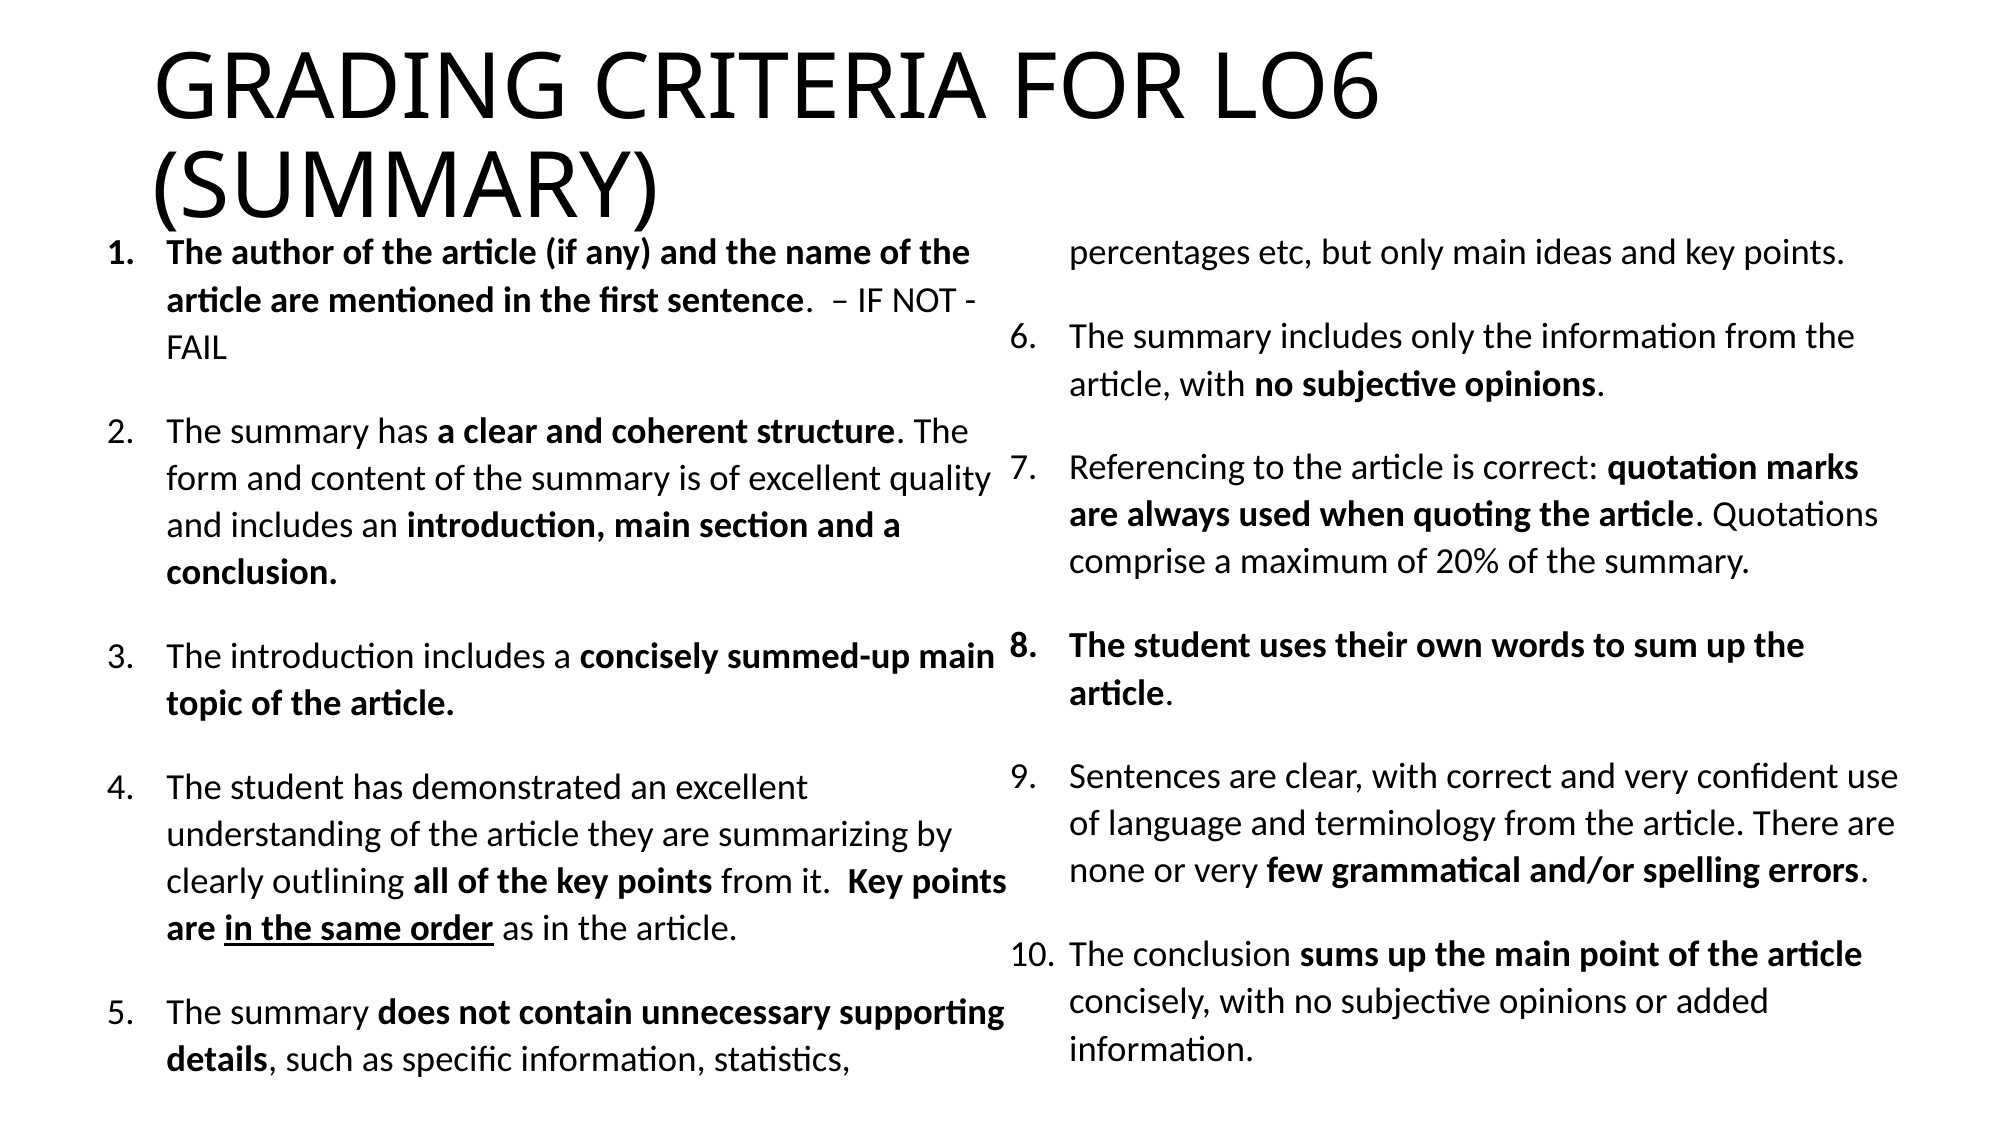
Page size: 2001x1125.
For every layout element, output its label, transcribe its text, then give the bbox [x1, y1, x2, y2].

title GRADING CRITERIA FOR LO6 (SUMMARY) [137, 29, 1863, 217]
list The author of the article (if any) and the name of the article are mentioned in the first sentence. – IF NOT - FAIL The summary has a clear and coherent structure. The form and content of the summary is of excellent quality and includes an introduction, main section and a conclusion. The introduction includes a concisely summed-up main topic of the article. The student has demonstrated an excellent understanding of the article they are summarizing by clearly outlining all of the key points from it. Key points are in the same order as in the article. The summary does not contain unnecessary supporting details, such as specific information, statistics, percentages etc, but only main ideas and key points. The summary includes only the information from the article, with no subjective opinions. Referencing to the article is correct: quotation marks are always used when quoting the article. Quotations comprise a maximum of 20% of the summary. The student uses their own words to sum up the article. Sentences are clear, with correct and very confident use of language and terminology from the article. There are none or very few grammatical and/or spelling errors. The conclusion sums up the main point of the article concisely, with no subjective opinions or added information. [91, 217, 1928, 1125]
